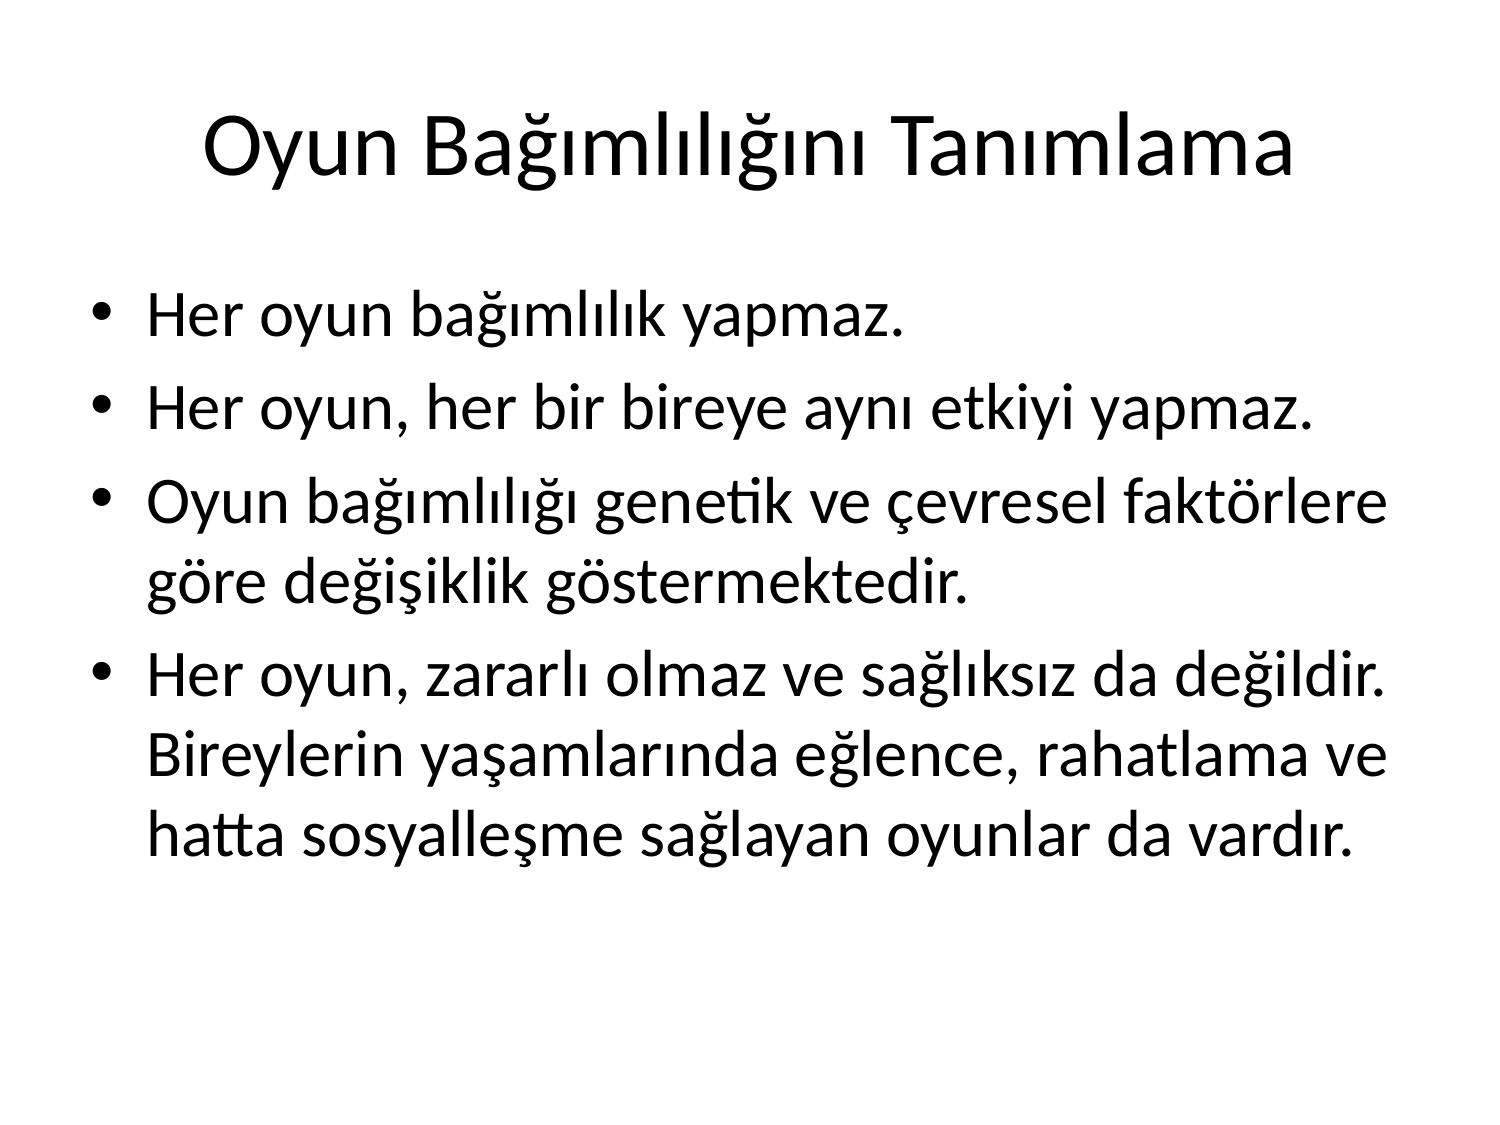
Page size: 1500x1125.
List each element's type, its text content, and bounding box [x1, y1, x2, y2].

list Her oyun bağımlılık yapmaz. Her oyun, her bir bireye aynı etkiyi yapmaz. Oyun bağımlılığı genetik ve çevresel faktörlere göre değişiklik göstermektedir. Her oyun, zararlı olmaz ve sağlıksız da değildir. Bireylerin yaşamlarında eğlence, rahatlama ve hatta sosyalleşme sağlayan oyunlar da vardır. [75, 262, 1425, 1005]
title Oyun Bağımlılığını Tanımlama [75, 45, 1425, 233]
